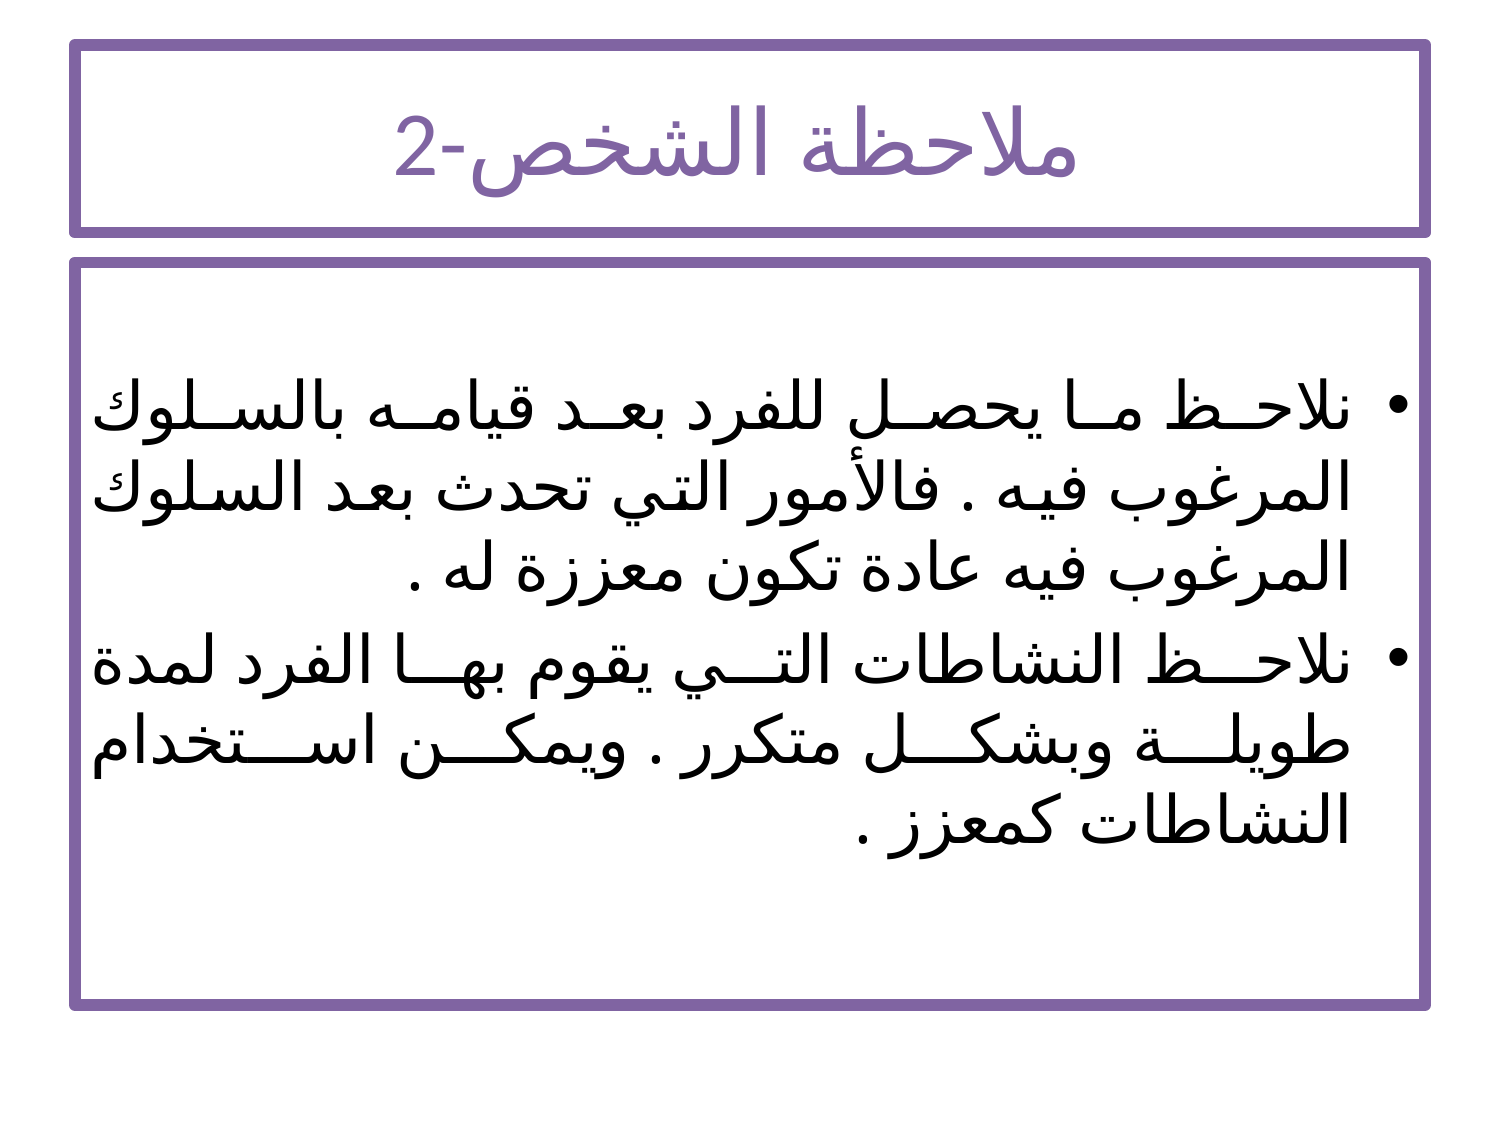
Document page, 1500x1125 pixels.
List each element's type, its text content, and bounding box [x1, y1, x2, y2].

title 2-ملاحظة الشخص [75, 45, 1425, 233]
list نلاحظ ما يحصل للفرد بعد قيامه بالسلوك المرغوب فيه . فالأمور التي تحدث بعد السلوك المرغوب فيه عادة تكون معززة له . نلاحظ النشاطات التي يقوم بها الفرد لمدة طويلة وبشكل متكرر . ويمكن استخدام النشاطات كمعزز . [75, 262, 1425, 1005]
